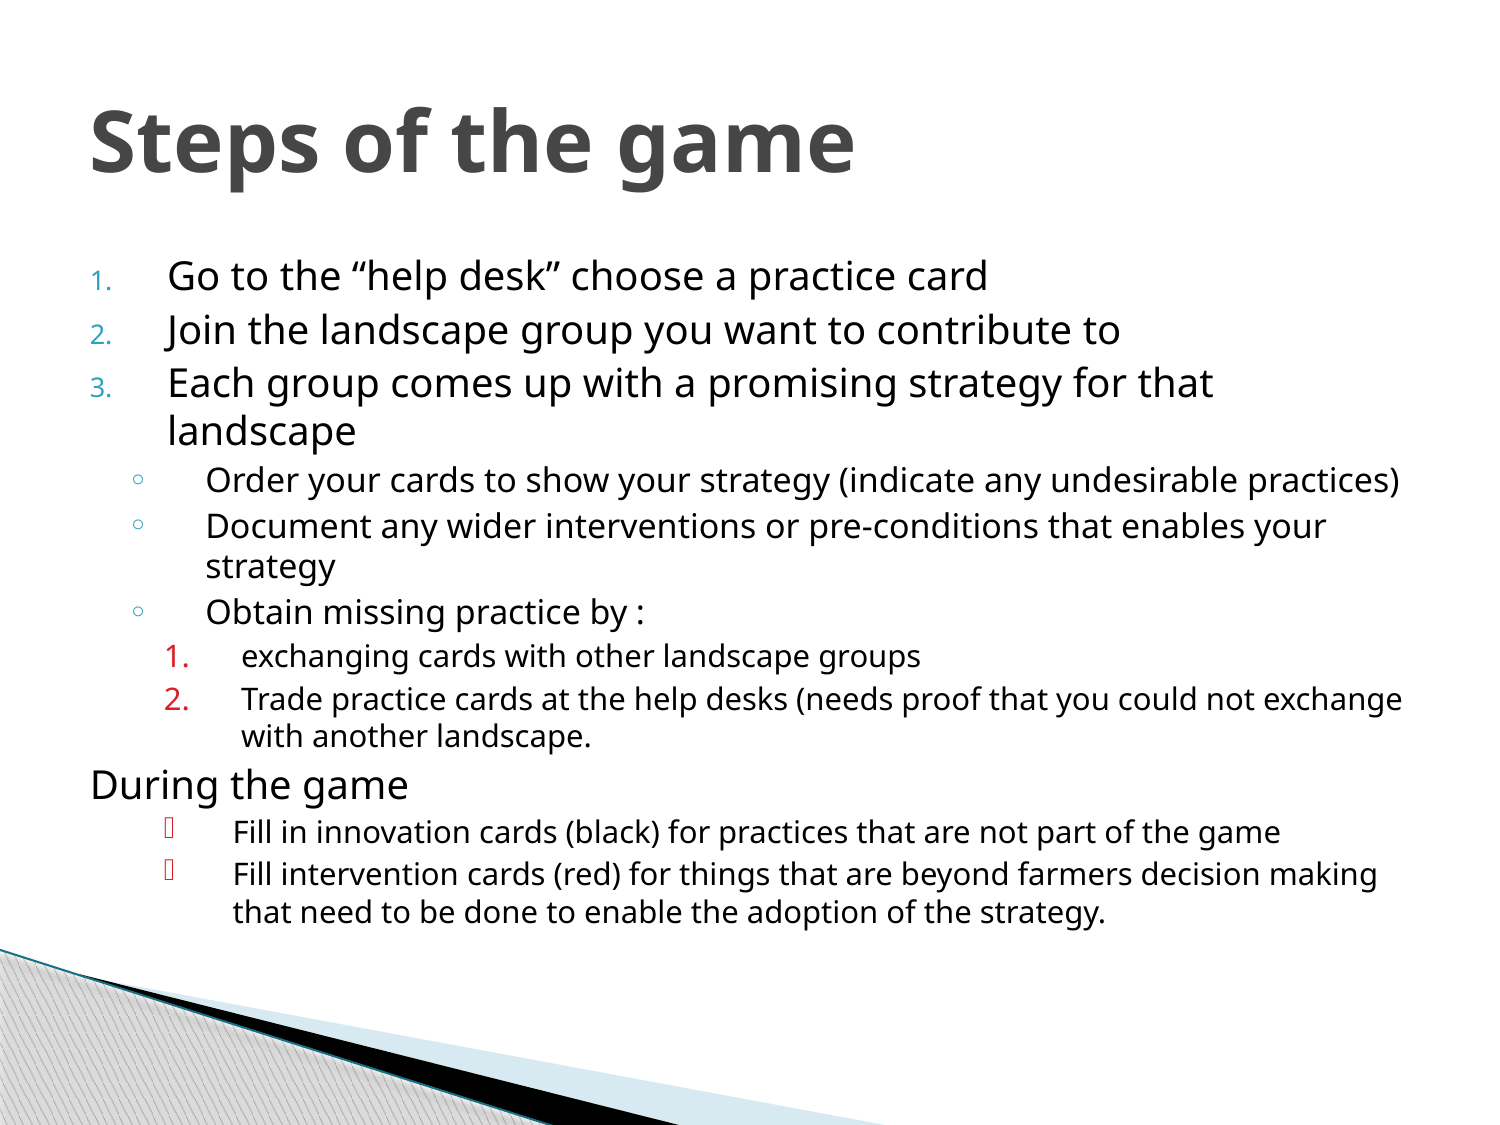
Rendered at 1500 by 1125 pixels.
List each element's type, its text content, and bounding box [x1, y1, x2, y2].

title Steps of the game [75, 45, 1425, 233]
list Go to the “help desk” choose a practice card Join the landscape group you want to contribute to Each group comes up with a promising strategy for that landscape Order your cards to show your strategy (indicate any undesirable practices) Document any wider interventions or pre-conditions that enables your strategy Obtain missing practice by : exchanging cards with other landscape groups Trade practice cards at the help desks (needs proof that you could not exchange with another landscape. During the game Fill in innovation cards (black) for practices that are not part of the game Fill intervention cards (red) for things that are beyond farmers decision making that need to be done to enable the adoption of the strategy. [75, 243, 1425, 986]
